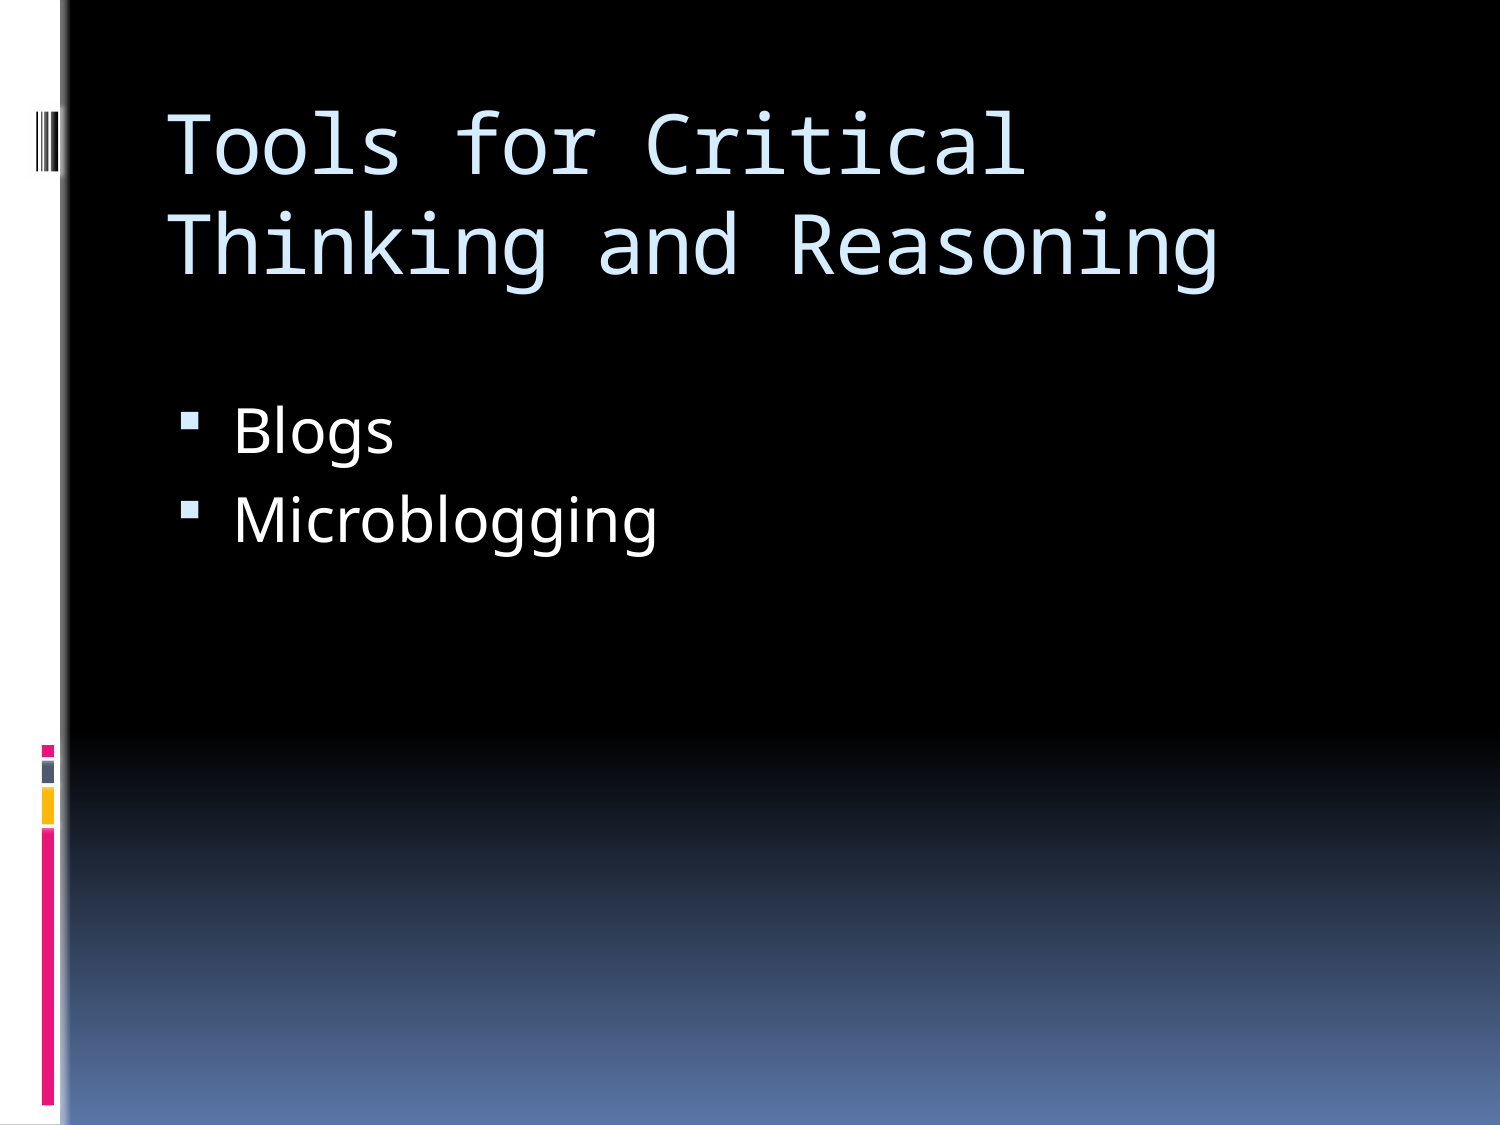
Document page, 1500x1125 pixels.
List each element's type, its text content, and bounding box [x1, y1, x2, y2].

title Tools for Critical Thinking and Reasoning [150, 83, 1425, 234]
list Blogs Microblogging [150, 383, 1425, 1043]
